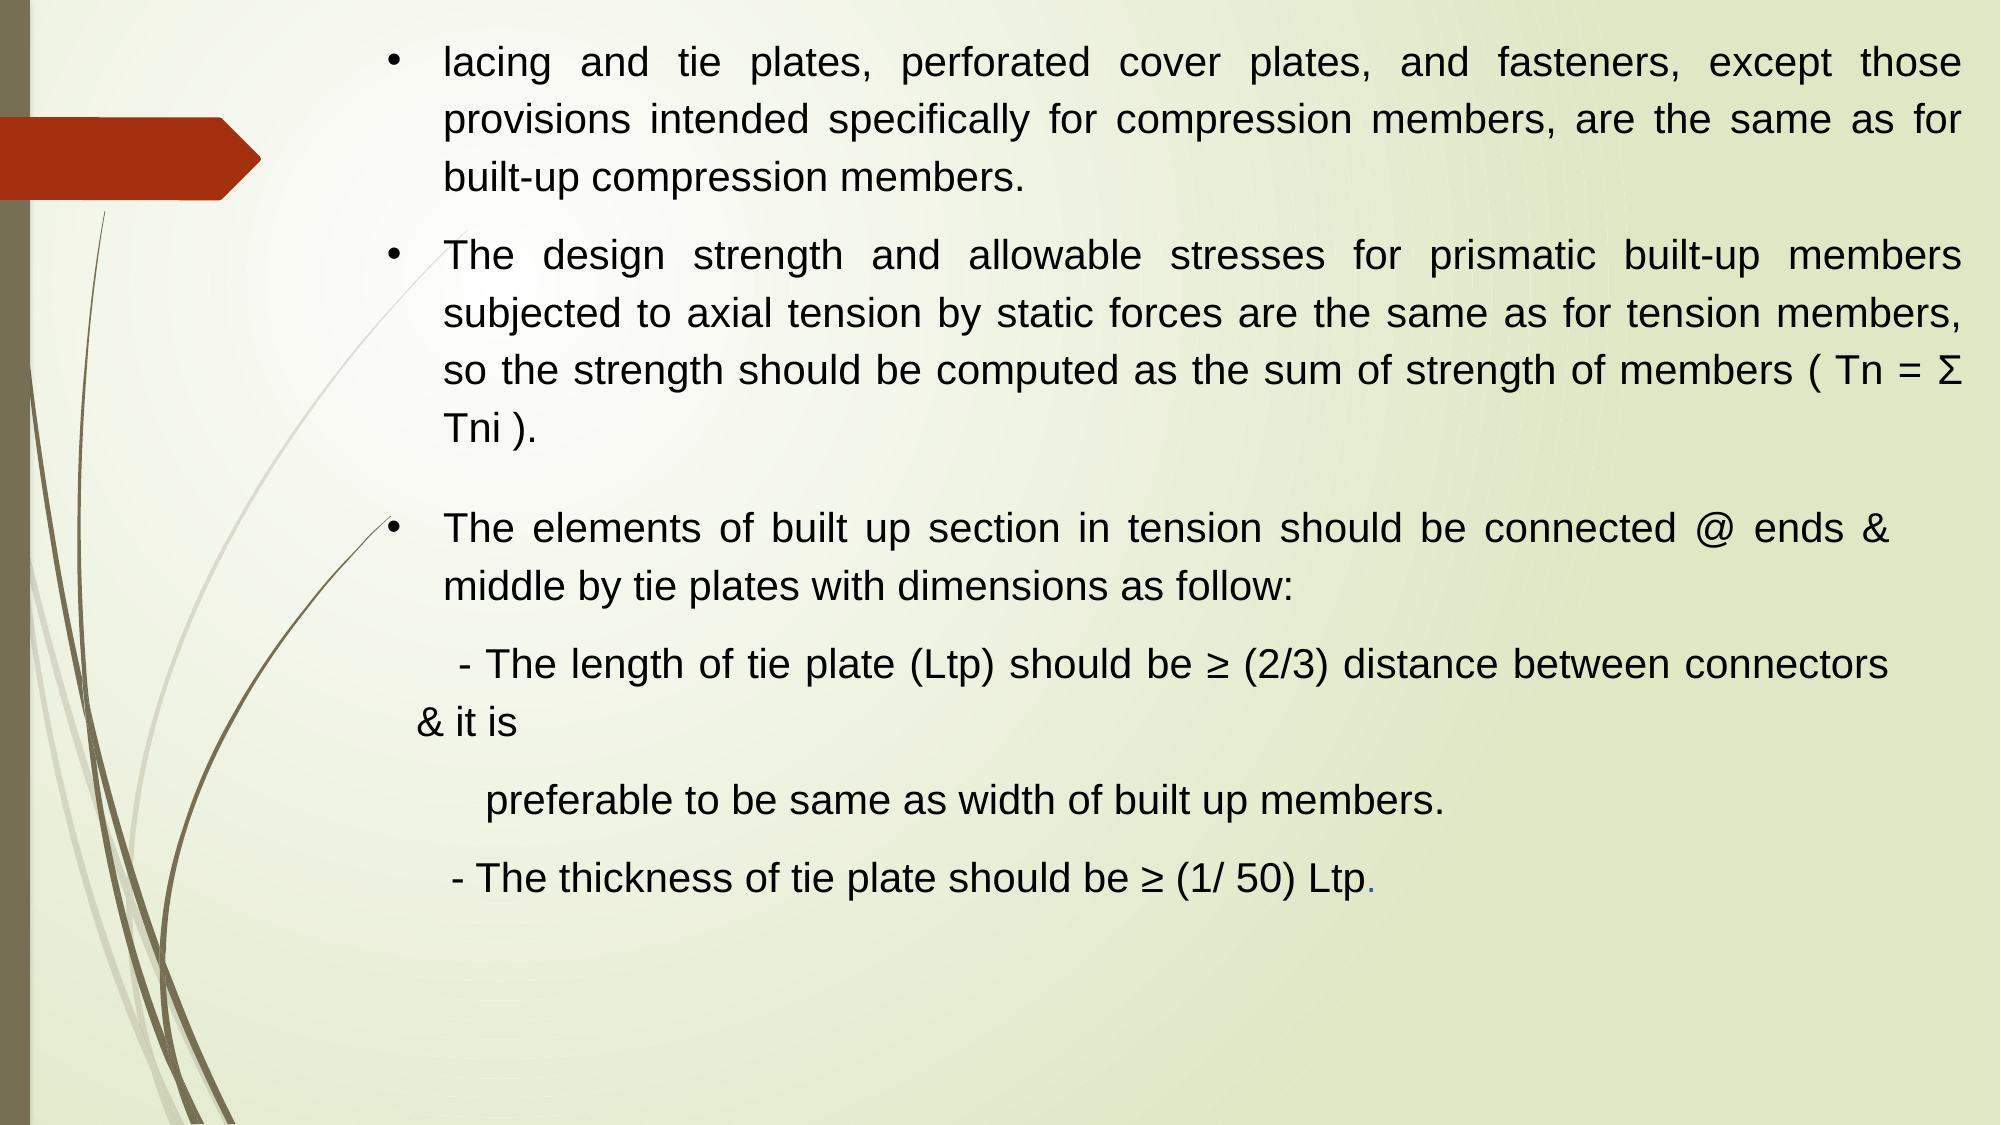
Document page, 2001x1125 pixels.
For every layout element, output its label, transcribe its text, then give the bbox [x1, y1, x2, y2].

text_box The elements of built up section in tension should be connected @ ends & middle by tie plates with dimensions as follow: - The length of tie plate (Ltp) should be ≥ (2/3) distance between connectors & it is preferable to be same as width of built up members. - The thickness of tie plate should be ≥ (1/ 50) Ltp. [371, 486, 1906, 909]
text_box lacing and tie plates, perforated cover plates, and fasteners, except those provisions intended specifically for compression members, are the same as for built-up compression members. The design strength and allowable stresses for prismatic built-up members subjected to axial tension by static forces are the same as for tension members, so the strength should be computed as the sum of strength of members ( Tn = Σ Tni ). [372, 19, 1978, 459]
